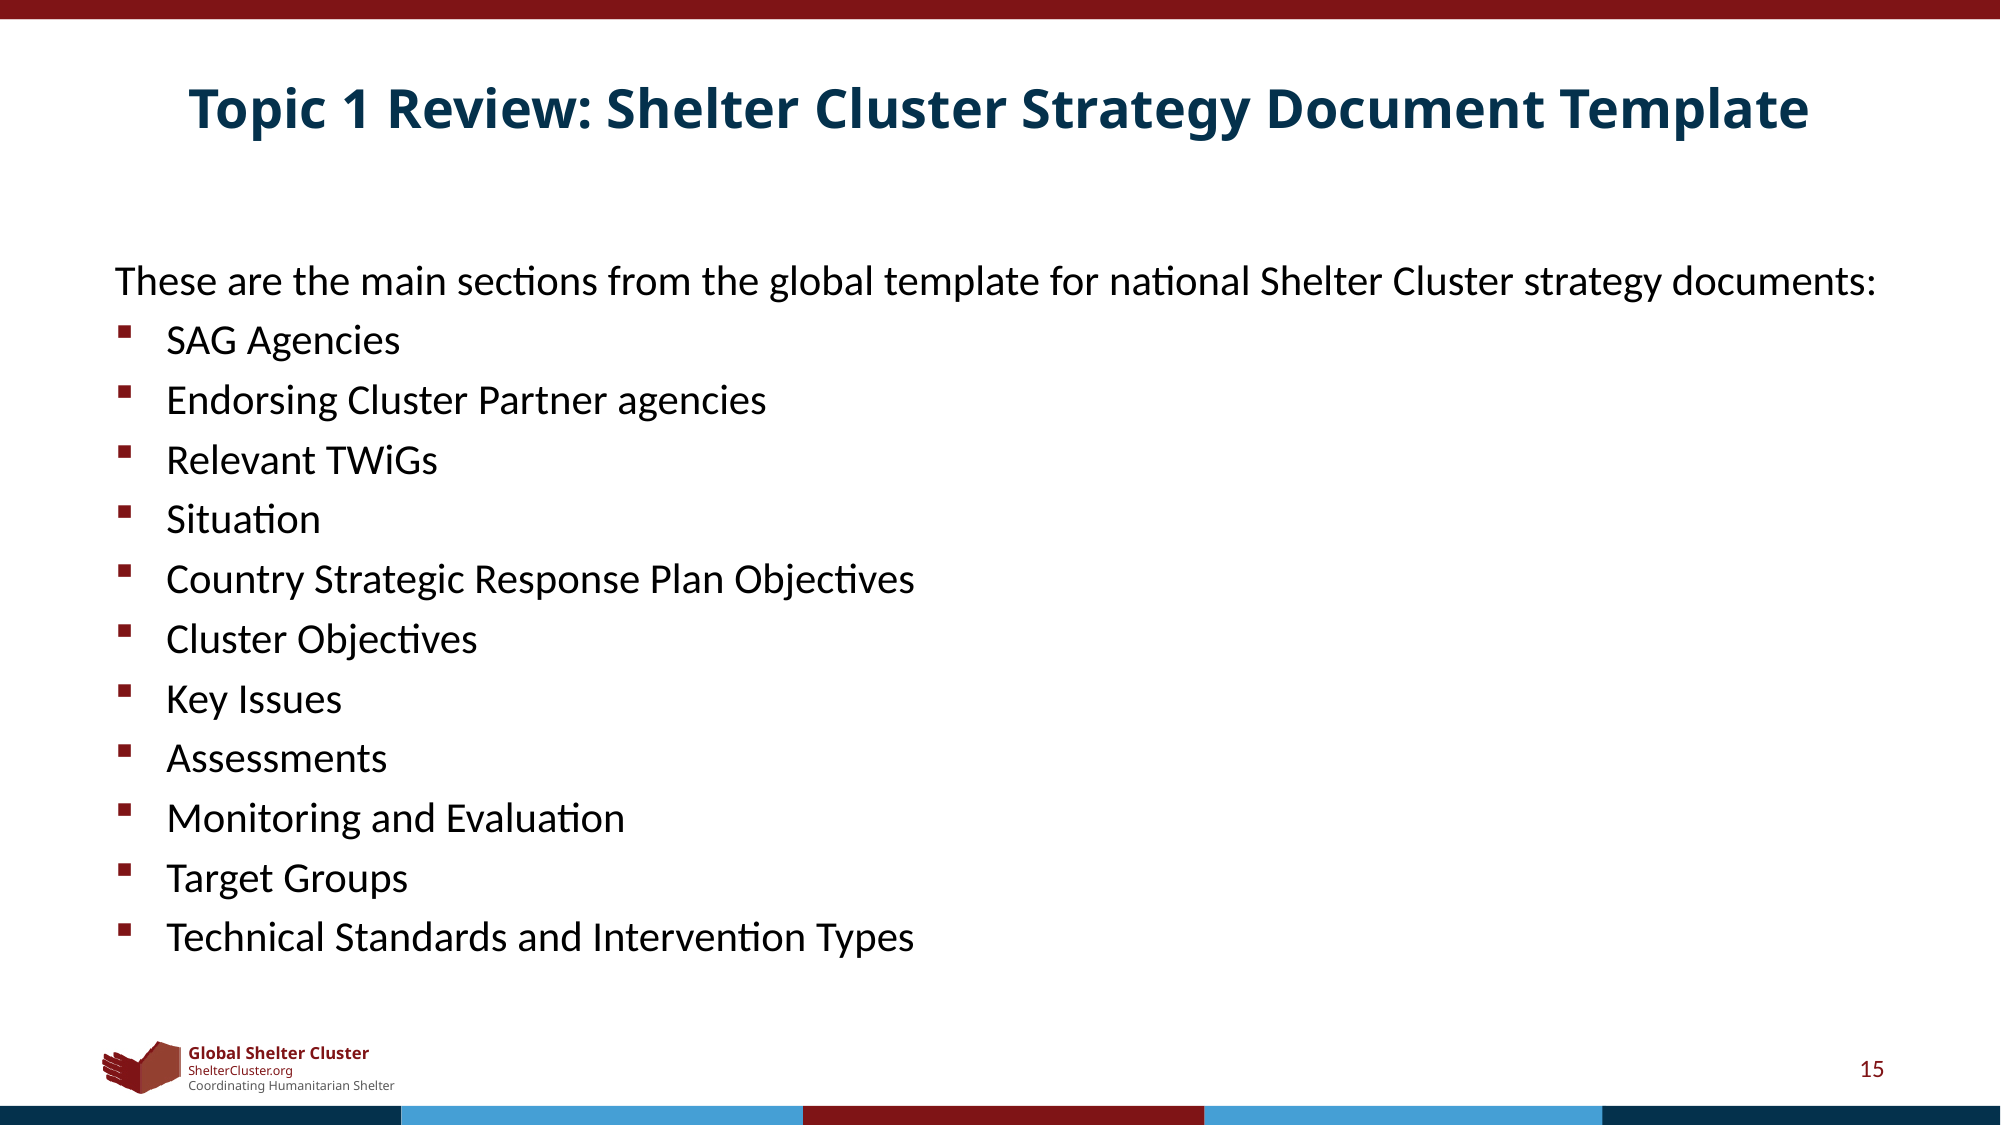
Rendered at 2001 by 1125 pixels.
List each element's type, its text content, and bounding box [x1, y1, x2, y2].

title Topic 1 Review: Shelter Cluster Strategy Document Template [99, 45, 1900, 233]
list These are the main sections from the global template for national Shelter Cluster strategy documents: SAG Agencies Endorsing Cluster Partner agencies Relevant TWiGs Situation Country Strategic Response Plan Objectives Cluster Objectives Key Issues Assessments Monitoring and Evaluation Target Groups Technical Standards and Intervention Types [99, 245, 1900, 1010]
slide_number 15 [1433, 1037, 1900, 1098]
picture [102, 1041, 181, 1094]
